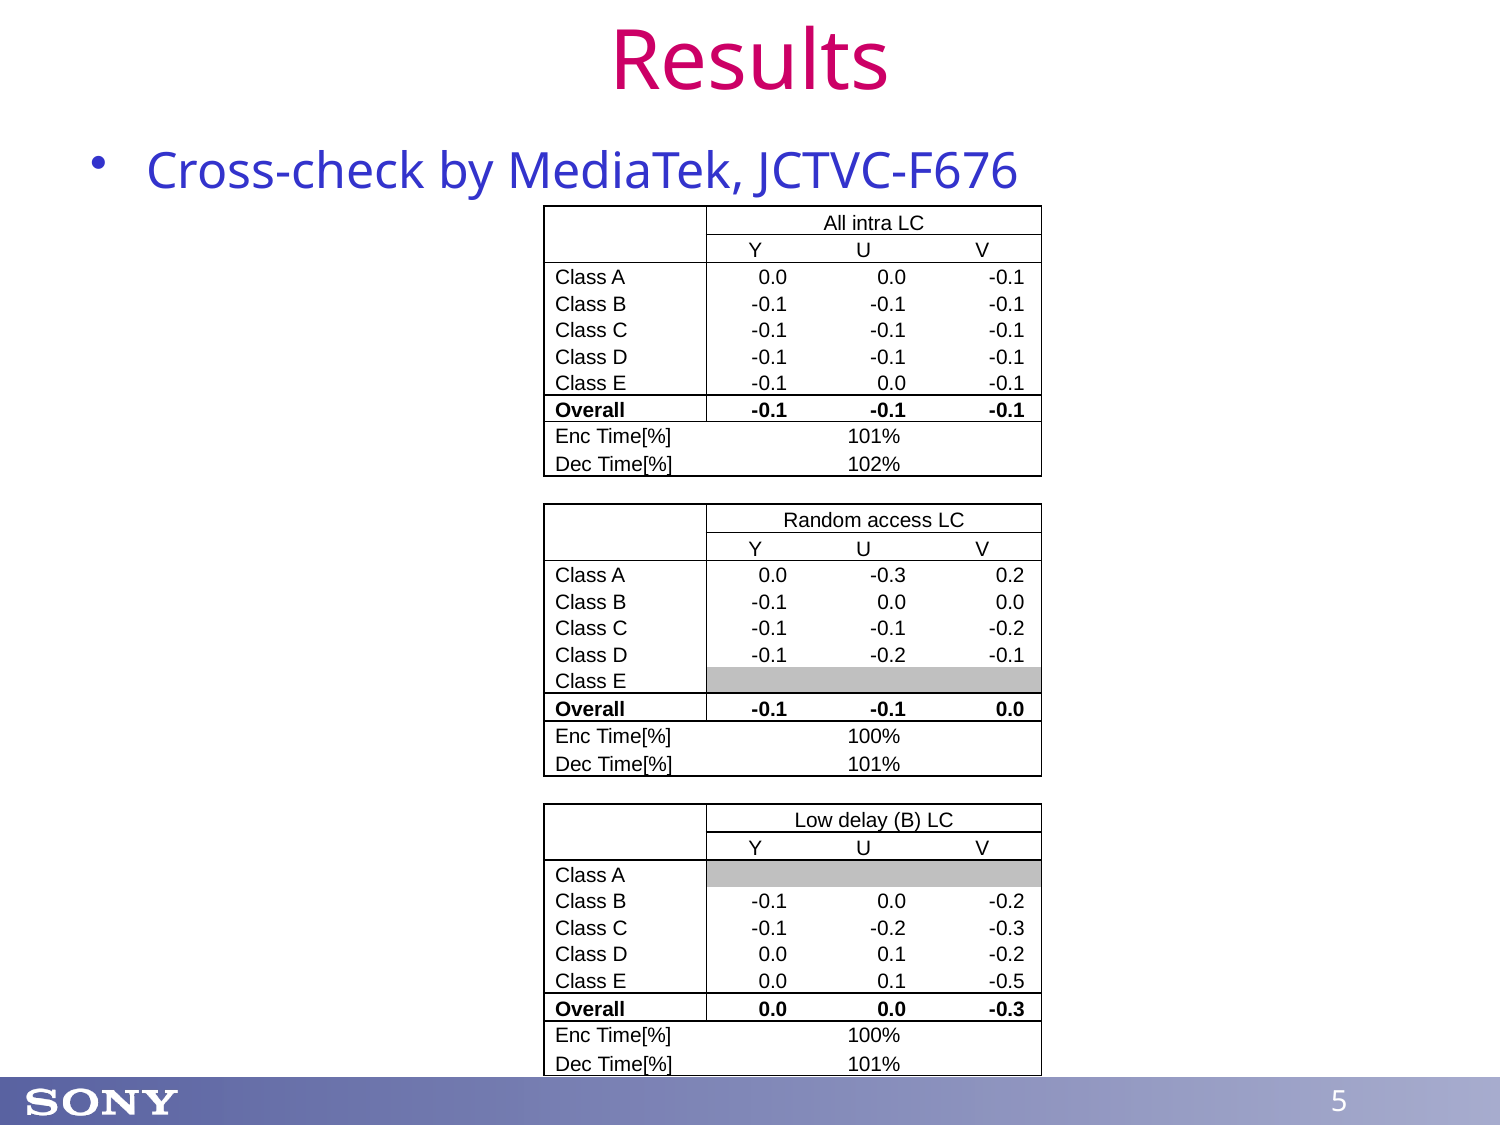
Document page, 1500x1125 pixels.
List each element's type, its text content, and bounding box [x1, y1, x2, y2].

table_cell [707, 667, 804, 692]
table_cell V [923, 833, 1041, 859]
table_cell 0.0 [707, 966, 804, 992]
table_cell Class D [545, 940, 706, 966]
table_cell 0.0 [707, 561, 804, 587]
table_cell -0.3 [923, 994, 1041, 1020]
table_cell 0.0 [707, 263, 804, 289]
table_cell [804, 777, 923, 803]
table_cell Class C [545, 913, 706, 940]
table_cell -0.2 [923, 940, 1041, 966]
table_cell 0.0 [804, 263, 923, 289]
table_cell [804, 667, 923, 692]
table_cell 101% [706, 1047, 1041, 1075]
table_cell Class E [545, 667, 706, 692]
table_cell Overall [545, 994, 706, 1020]
table_cell -0.2 [804, 640, 923, 667]
table_cell 102% [706, 448, 1041, 475]
table_cell Enc Time[%] [545, 722, 706, 748]
table_cell -0.2 [923, 887, 1041, 913]
table_cell -0.1 [923, 289, 1041, 316]
table_cell [545, 505, 706, 560]
table_cell Low delay (B) LC [707, 805, 1041, 831]
table_cell -0.1 [923, 342, 1041, 369]
table_cell -0.5 [923, 966, 1041, 992]
table_cell -0.1 [707, 342, 804, 369]
table_cell [706, 777, 804, 803]
table_cell -0.1 [804, 396, 923, 421]
table_cell 0.0 [923, 694, 1041, 720]
table_cell -0.1 [707, 369, 804, 394]
table_cell -0.2 [804, 913, 923, 940]
table_cell -0.1 [804, 614, 923, 640]
table_cell Y [707, 533, 804, 560]
table_cell 0.1 [804, 940, 923, 966]
table_cell Class A [545, 561, 706, 587]
table_cell -0.1 [923, 316, 1041, 342]
title Results [112, 0, 1388, 115]
table_cell Dec Time[%] [545, 448, 706, 475]
table_cell -0.1 [707, 887, 804, 913]
table_cell Class C [545, 614, 706, 640]
table_cell -0.1 [707, 640, 804, 667]
table_cell 0.2 [923, 561, 1041, 587]
table_cell 0.0 [804, 887, 923, 913]
table_cell Class A [545, 861, 706, 887]
table_cell 0.1 [804, 966, 923, 992]
table_cell -0.1 [707, 289, 804, 316]
table_cell Dec Time[%] [545, 748, 706, 775]
table_cell [707, 861, 804, 887]
table_cell 0.0 [707, 994, 804, 1020]
table_cell [923, 777, 1042, 803]
table_cell Class B [545, 587, 706, 614]
table_cell Class E [545, 966, 706, 992]
table_cell -0.3 [923, 913, 1041, 940]
table_cell Y [707, 235, 804, 262]
table_header All intra LC [707, 207, 1041, 234]
table_cell Class B [545, 887, 706, 913]
table_cell Overall [545, 396, 706, 421]
table_cell [804, 861, 923, 887]
table_cell -0.1 [707, 913, 804, 940]
table_cell U [804, 533, 923, 560]
picture [26, 1088, 178, 1116]
table_header [545, 207, 706, 262]
table_cell 0.0 [804, 369, 923, 394]
table_cell Class D [545, 640, 706, 667]
table_cell 0.0 [707, 940, 804, 966]
table_cell 101% [706, 748, 1041, 775]
table_cell U [804, 235, 923, 262]
table_cell -0.3 [804, 561, 923, 587]
table_cell -0.1 [707, 694, 804, 720]
table_cell [706, 477, 804, 503]
table_cell -0.1 [923, 369, 1041, 394]
table_cell [923, 861, 1041, 887]
table_cell -0.1 [707, 587, 804, 614]
table_cell Y [707, 833, 804, 859]
table_cell V [923, 533, 1041, 560]
table_cell [544, 477, 706, 503]
table_cell Class D [545, 342, 706, 369]
list Cross-check by MediaTek, JCTVC-F676 [74, 131, 1351, 1032]
table_cell V [923, 235, 1041, 262]
table_cell [545, 805, 706, 832]
table_cell U [804, 833, 923, 859]
table_cell -0.1 [804, 316, 923, 342]
table_cell [544, 777, 706, 803]
table_cell 0.0 [804, 994, 923, 1020]
table_cell -0.1 [707, 316, 804, 342]
table_cell Enc Time[%] [545, 422, 706, 448]
table_cell Class E [545, 369, 706, 394]
table_cell -0.1 [804, 342, 923, 369]
table_cell [923, 667, 1041, 692]
table_cell -0.1 [923, 396, 1041, 421]
table_cell -0.1 [707, 614, 804, 640]
table_cell Class C [545, 316, 706, 342]
table_cell [545, 832, 706, 859]
table_cell -0.1 [804, 694, 923, 720]
table_cell Class B [545, 289, 706, 316]
slide_number 5 [1049, 1074, 1363, 1125]
table_cell Dec Time[%] [545, 1047, 706, 1075]
table_cell -0.1 [923, 263, 1041, 289]
table_cell 101% [706, 422, 1041, 448]
table_cell [804, 477, 923, 503]
table_cell 100% [706, 1022, 1041, 1047]
table_cell 100% [706, 722, 1041, 748]
table_cell -0.1 [923, 640, 1041, 667]
table_cell -0.1 [804, 289, 923, 316]
table_cell Overall [545, 694, 706, 720]
table_cell [923, 477, 1042, 503]
table_cell Class A [545, 263, 706, 289]
table_cell -0.1 [707, 396, 804, 421]
table_cell Random access LC [707, 505, 1041, 532]
table_cell -0.2 [923, 614, 1041, 640]
table_cell Enc Time[%] [545, 1022, 706, 1047]
table_cell 0.0 [923, 587, 1041, 614]
table_cell 0.0 [804, 587, 923, 614]
